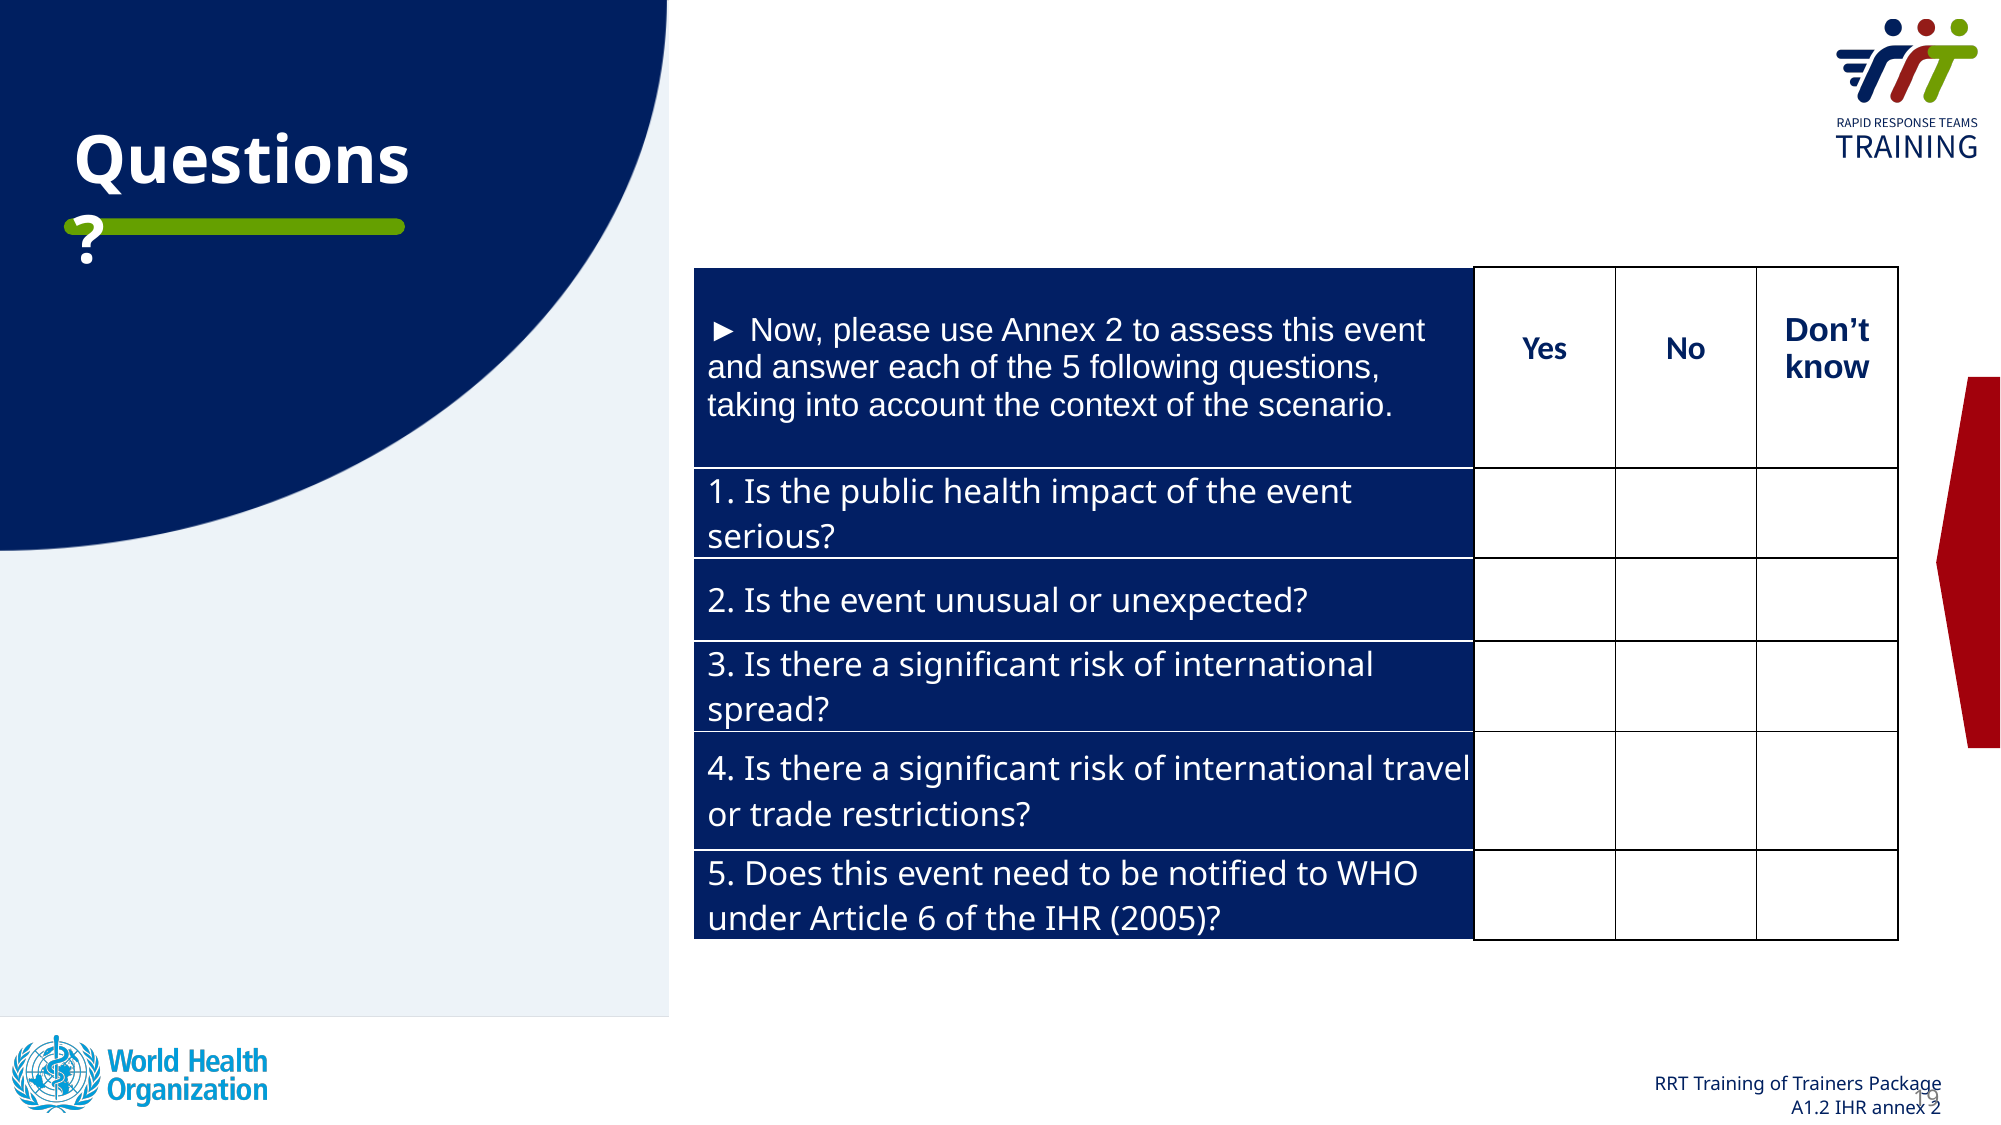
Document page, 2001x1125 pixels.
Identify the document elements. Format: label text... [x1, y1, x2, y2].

table_header Yes [1475, 268, 1615, 467]
table_cell 4. Is there a significant risk of international travel or trade restrictions? [694, 732, 1473, 849]
table_cell 5. Does this event need to be notified to WHO under Article 6 of the IHR (2005)? [694, 851, 1473, 939]
table_cell [1475, 851, 1615, 939]
table_cell 1. Is the public health impact of the event serious? [694, 469, 1473, 557]
table_header No [1616, 268, 1756, 467]
table_cell [1757, 469, 1897, 557]
table_cell [1616, 469, 1756, 557]
table_cell [1757, 559, 1897, 640]
table_cell [1475, 642, 1615, 731]
table_header Don’t know [1757, 268, 1897, 467]
table_cell [1616, 559, 1756, 640]
table_cell [1616, 642, 1756, 731]
table_cell [1475, 469, 1615, 557]
picture [12, 1035, 267, 1113]
picture [0, 0, 669, 1018]
table_cell [1757, 851, 1897, 939]
table_cell [1757, 732, 1897, 849]
table_cell [1475, 559, 1615, 640]
table_cell [1616, 732, 1756, 849]
table_cell 2. Is the event unusual or unexpected? [694, 559, 1473, 640]
table_cell [1475, 732, 1615, 849]
picture [1835, 19, 1978, 167]
table_cell 3. Is there a significant risk of international spread? [694, 642, 1473, 731]
table_cell [1757, 642, 1897, 731]
picture [58, 1050, 64, 1058]
picture [12, 1083, 48, 1113]
table_header ► Now, please use Annex 2 to assess this event and answer each of the 5 following questions, taking into account the context of the scenario. [694, 268, 1473, 467]
table_cell [1616, 851, 1756, 939]
